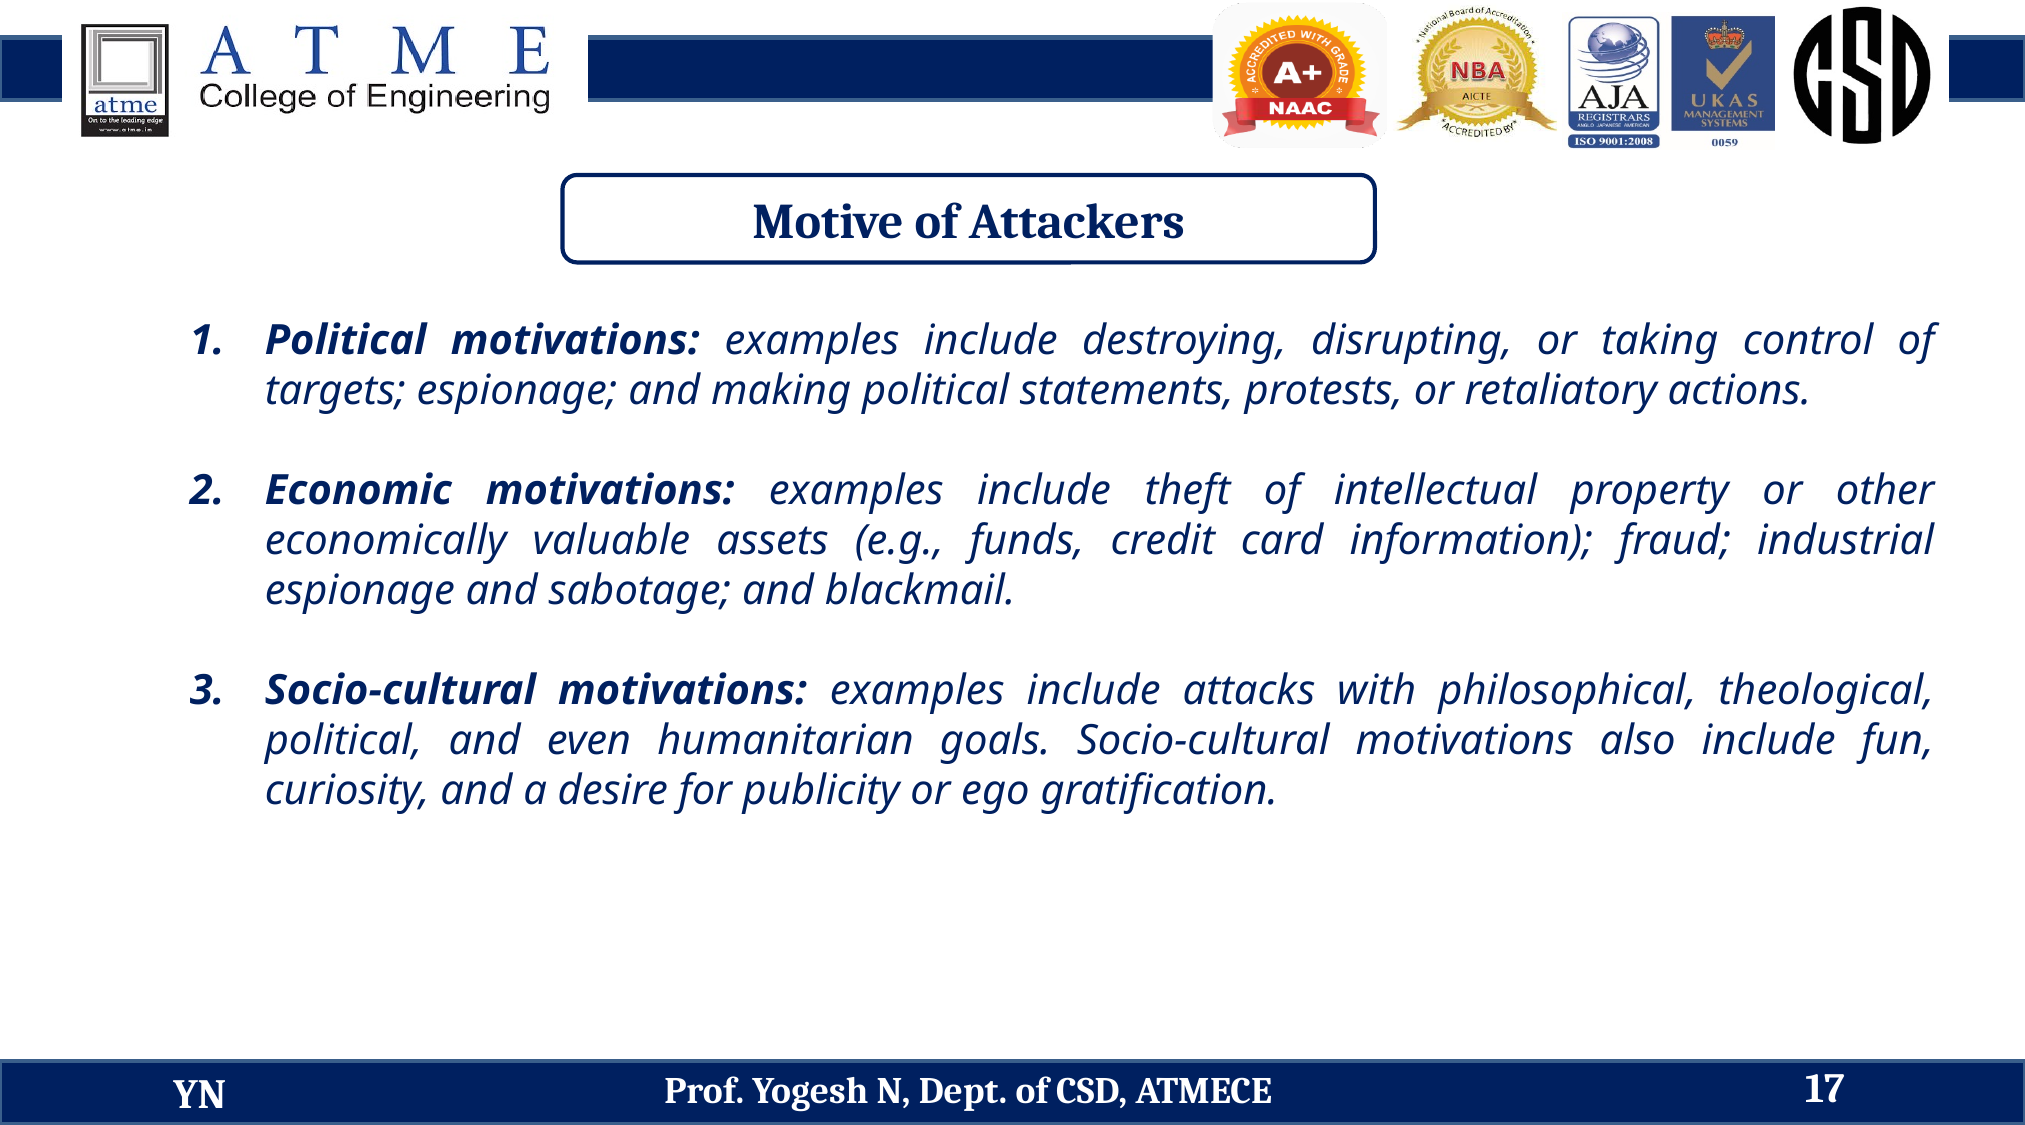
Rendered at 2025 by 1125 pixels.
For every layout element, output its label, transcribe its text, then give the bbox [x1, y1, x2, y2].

picture [1212, 0, 1949, 150]
picture [62, 0, 588, 157]
text_box Motive of Attackers [560, 172, 1378, 265]
text_box Prof. Yogesh N, Dept. of CSD, ATMECE [562, 1058, 1375, 1119]
text_box YN [0, 1059, 400, 1125]
text_box Political motivations: examples include destroying, disrupting, or taking control of targets; espionage; and making political statements, protests, or retaliatory actions. Economic motivations: examples include theft of intellectual property or other economically valuable assets (e.g., funds, credit card information); fraud; industrial espionage and sabotage; and blackmail. Socio-cultural motivations: examples include attacks with philosophical, theological, political, and even humanitarian goals. Socio-cultural motivations also include fun, curiosity, and a desire for publicity or ego gratification. [99, 305, 1950, 821]
text_box 17 [1625, 1053, 2025, 1119]
